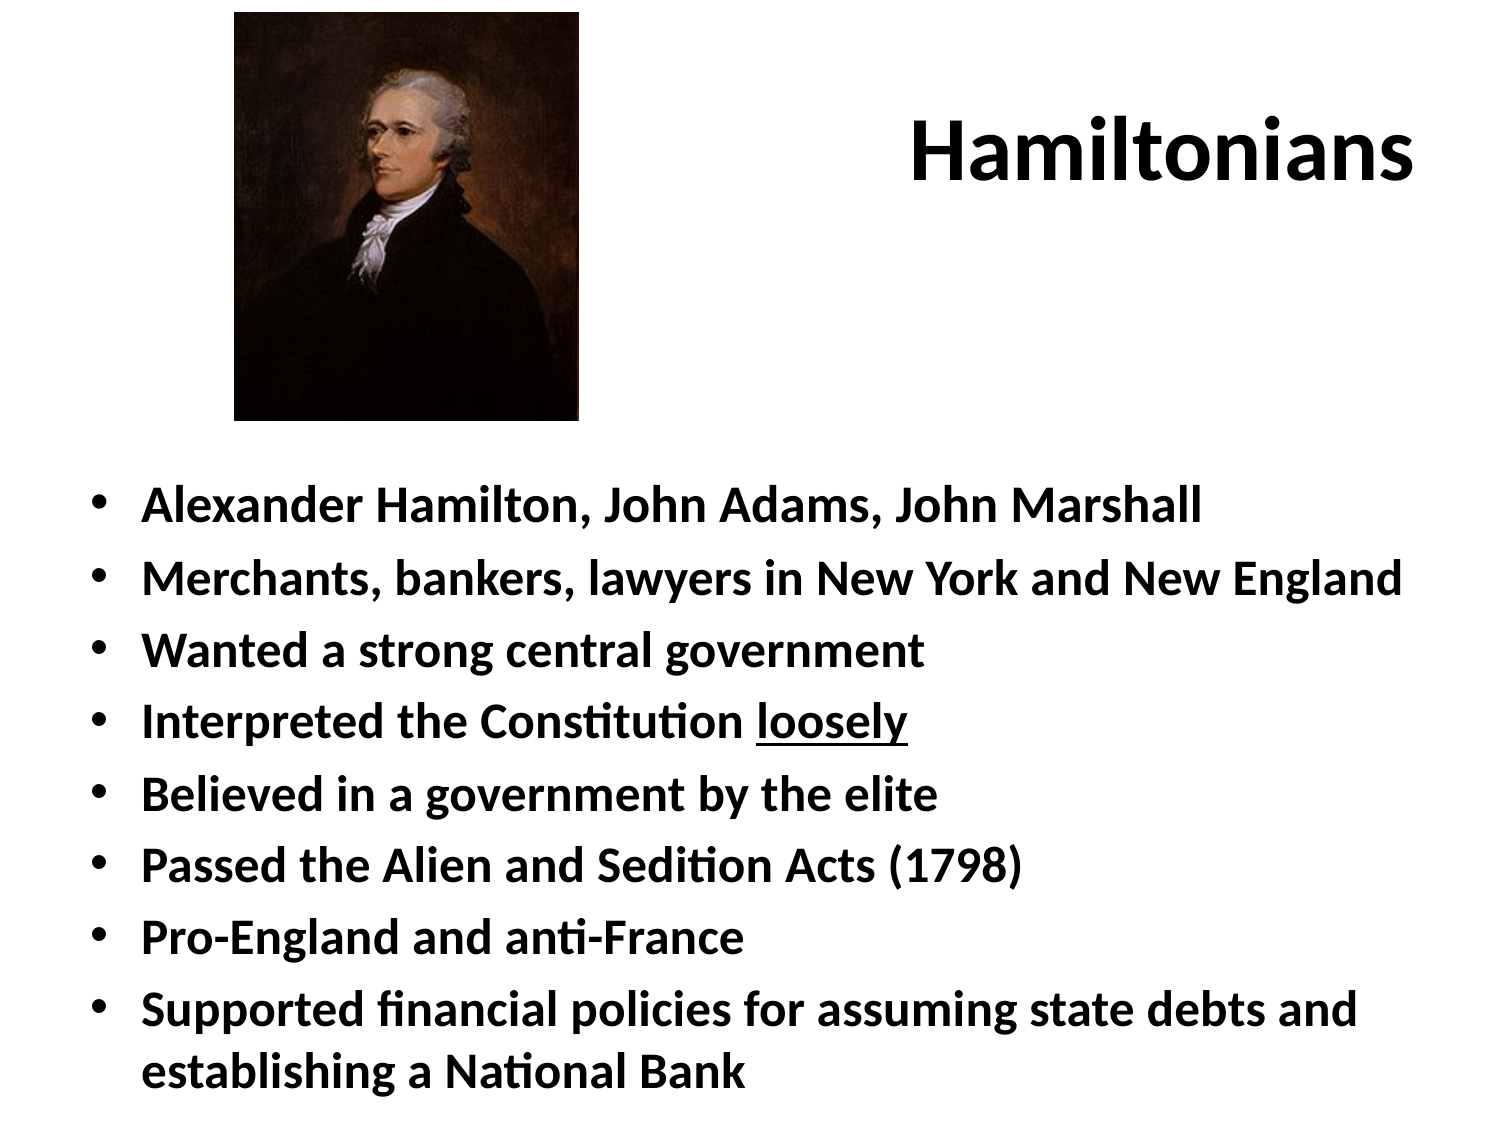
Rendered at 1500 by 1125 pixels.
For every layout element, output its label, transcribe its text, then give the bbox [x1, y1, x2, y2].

list Alexander Hamilton, John Adams, John Marshall Merchants, bankers, lawyers in New York and New England Wanted a strong central government Interpreted the Constitution loosely Believed in a government by the elite Passed the Alien and Sedition Acts (1798) Pro-England and anti-France Supported financial policies for assuming state debts and establishing a National Bank [75, 462, 1425, 1125]
title Hamiltonians [862, 50, 1463, 238]
picture [234, 12, 579, 421]
